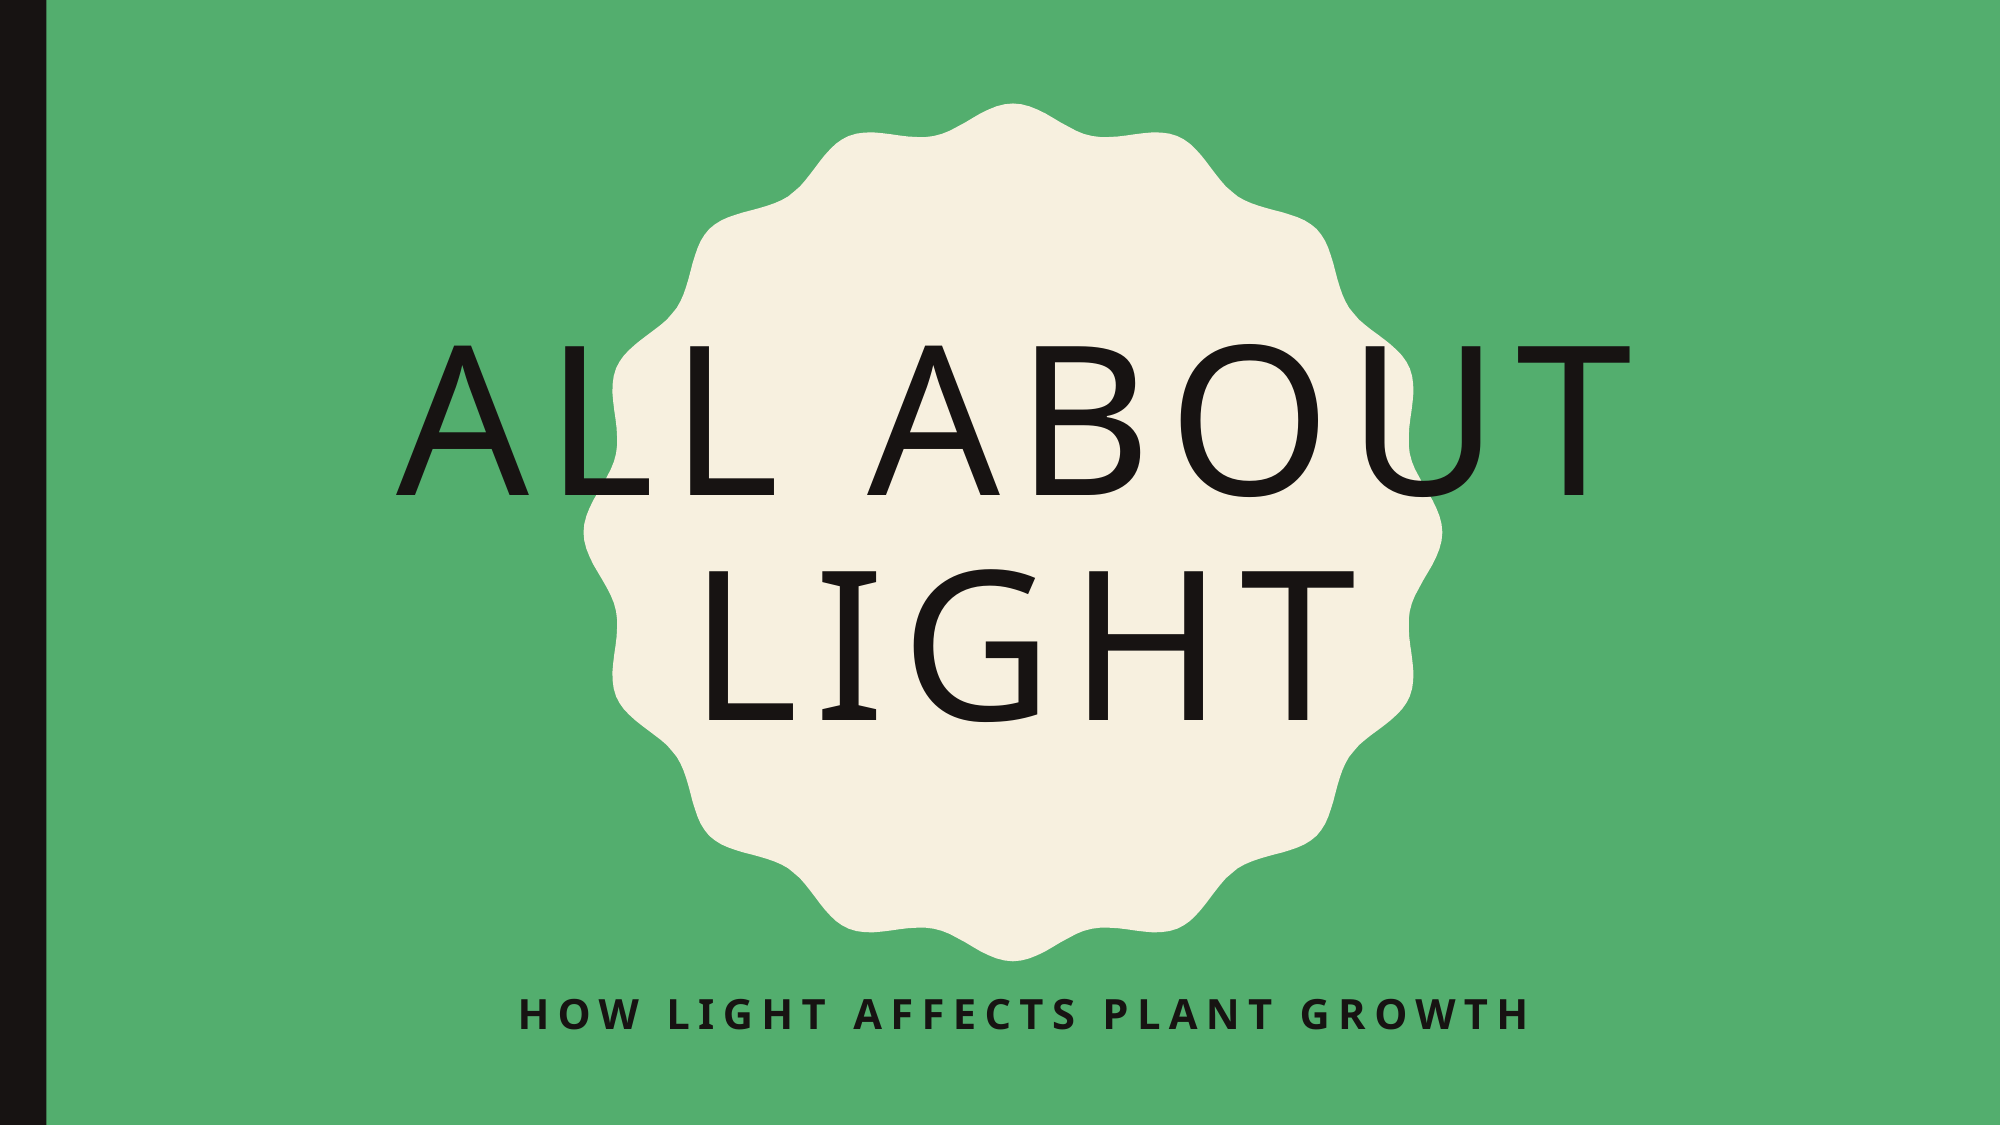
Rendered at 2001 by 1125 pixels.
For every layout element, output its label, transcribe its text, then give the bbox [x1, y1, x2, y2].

title All about light [176, 180, 1870, 902]
subtitle How light affects plant growth [363, 980, 1684, 1103]
